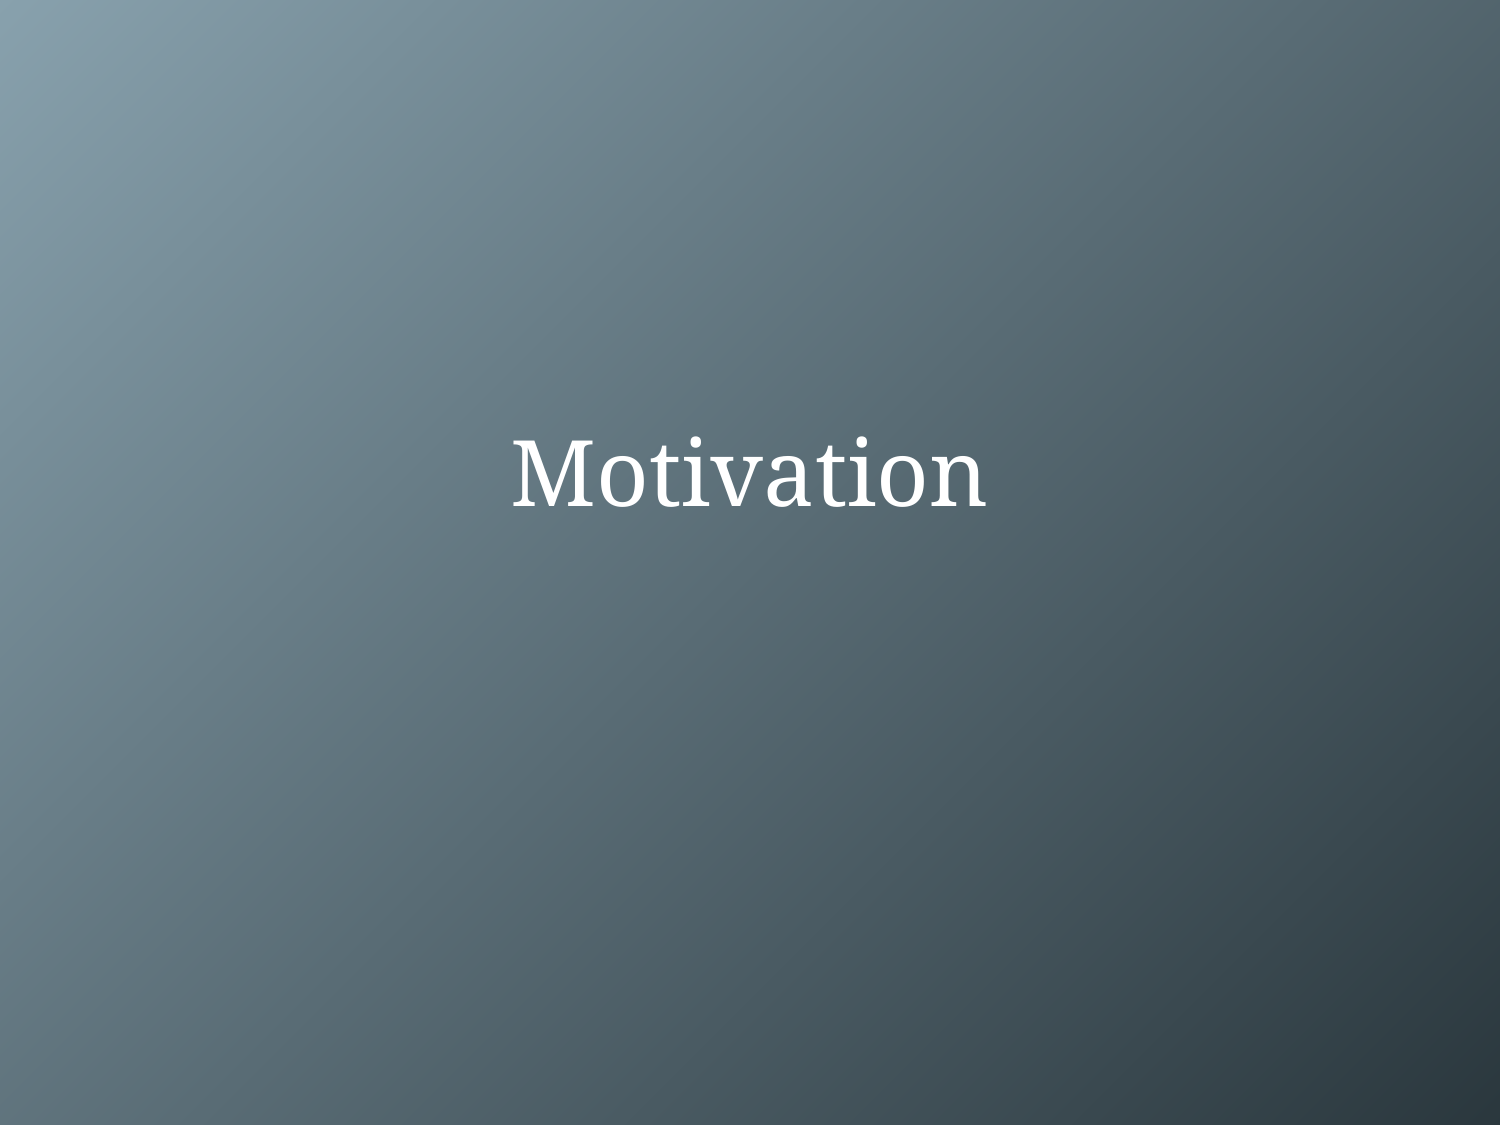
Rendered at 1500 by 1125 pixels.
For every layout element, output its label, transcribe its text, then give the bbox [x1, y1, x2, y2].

title Motivation [112, 349, 1388, 591]
